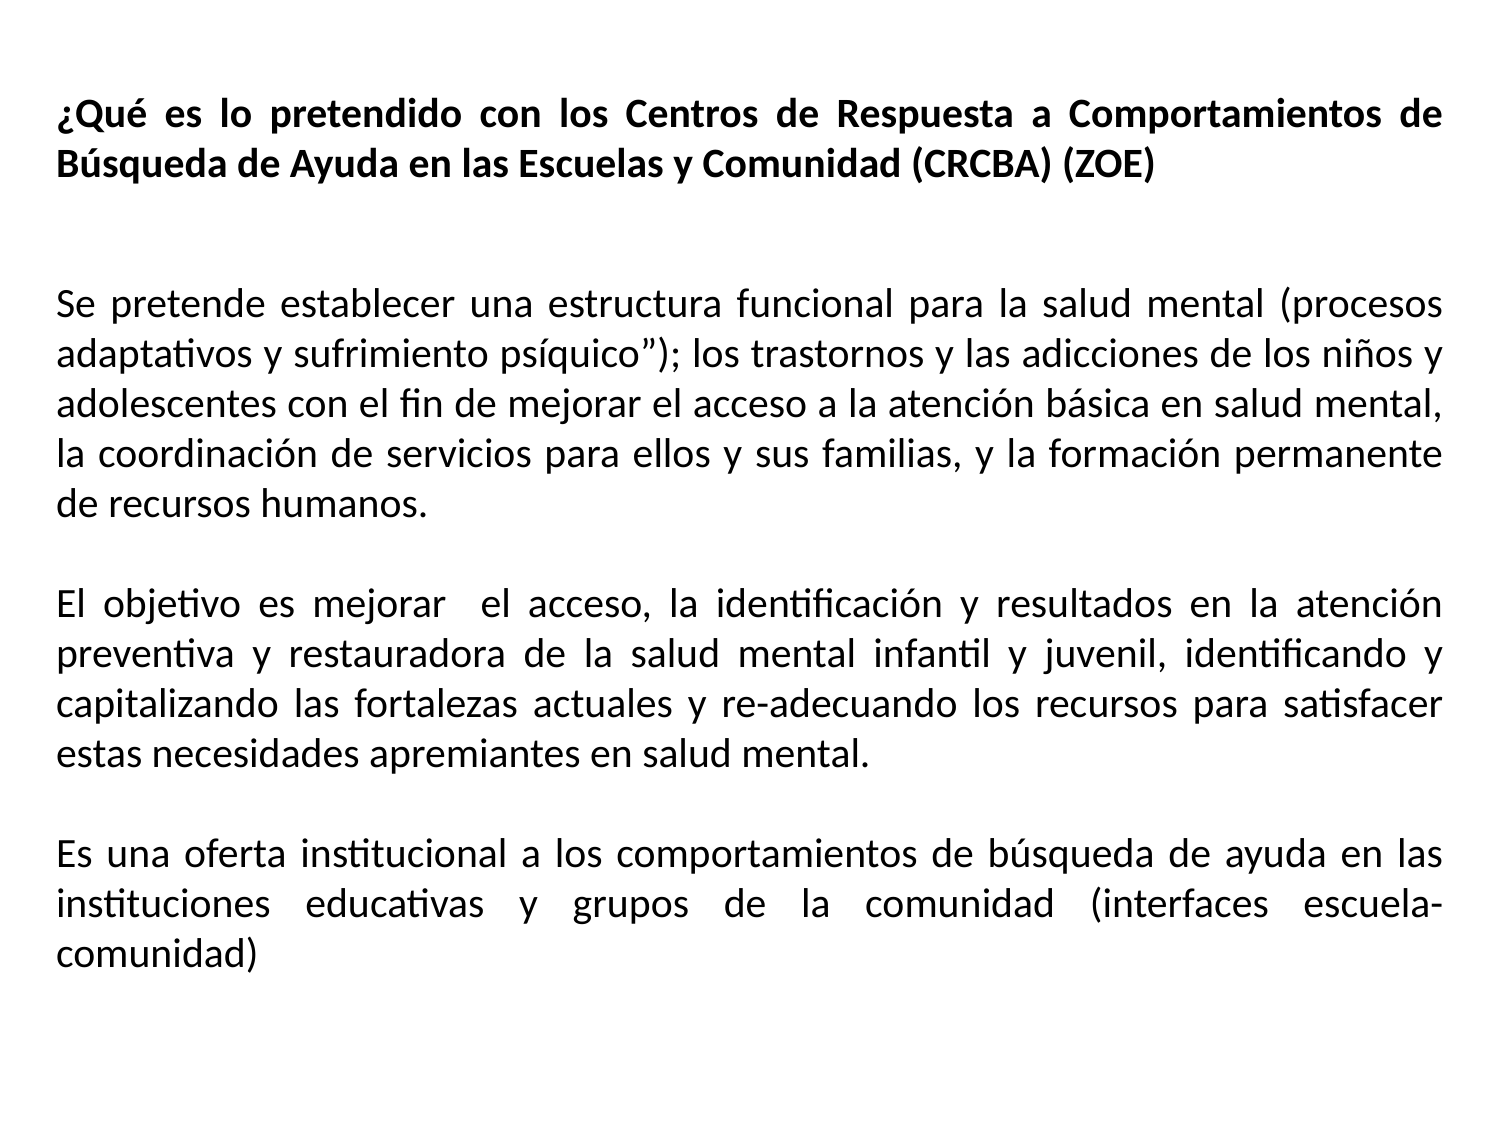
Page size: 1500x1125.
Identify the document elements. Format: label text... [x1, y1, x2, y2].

text_box ¿Qué es lo pretendido con los Centros de Respuesta a Comportamientos de Búsqueda de Ayuda en las Escuelas y Comunidad (CRCBA) (ZOE) Se pretende establecer una estructura funcional para la salud mental (procesos adaptativos y sufrimiento psíquico”); los trastornos y las adicciones de los niños y adolescentes con el fin de mejorar el acceso a la atención básica en salud mental, la coordinación de servicios para ellos y sus familias, y la formación permanente de recursos humanos. El objetivo es mejorar el acceso, la identificación y resultados en la atención preventiva y restauradora de la salud mental infantil y juvenil, identificando y capitalizando las fortalezas actuales y re-adecuando los recursos para satisfacer estas necesidades apremiantes en salud mental. Es una oferta institucional a los comportamientos de búsqueda de ayuda en las instituciones educativas y grupos de la comunidad (interfaces escuela-comunidad) [41, 78, 1459, 1029]
